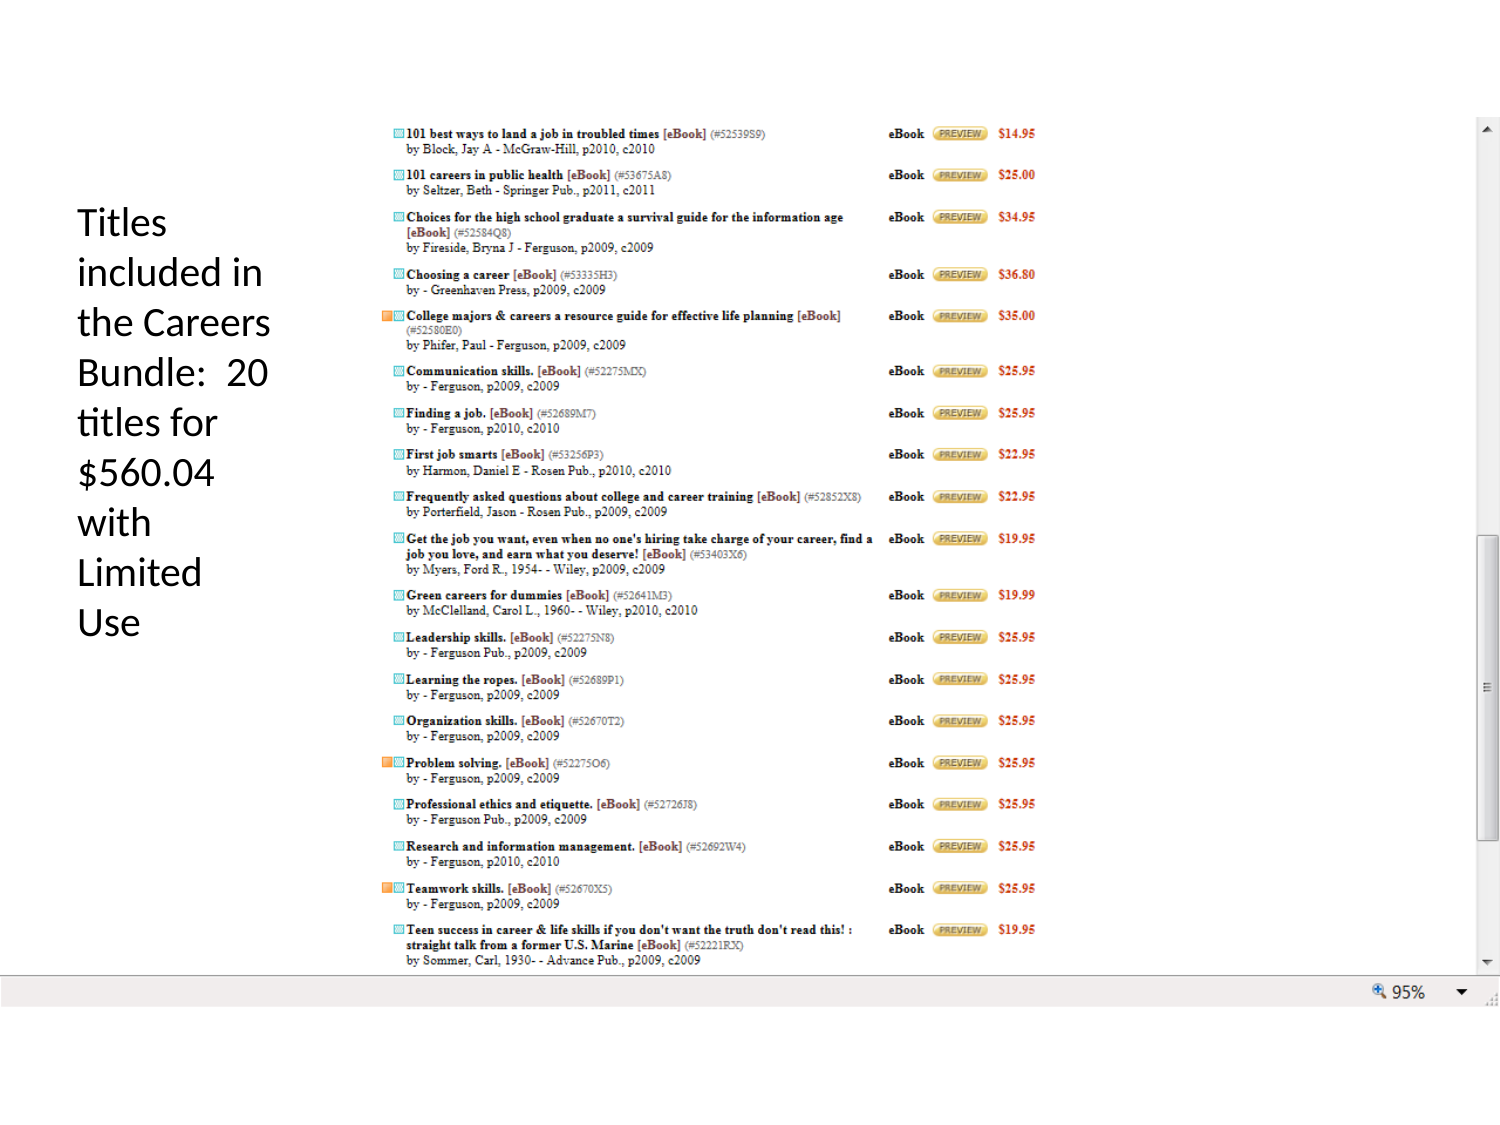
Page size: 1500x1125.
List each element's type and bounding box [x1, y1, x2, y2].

picture [0, 117, 1500, 1008]
